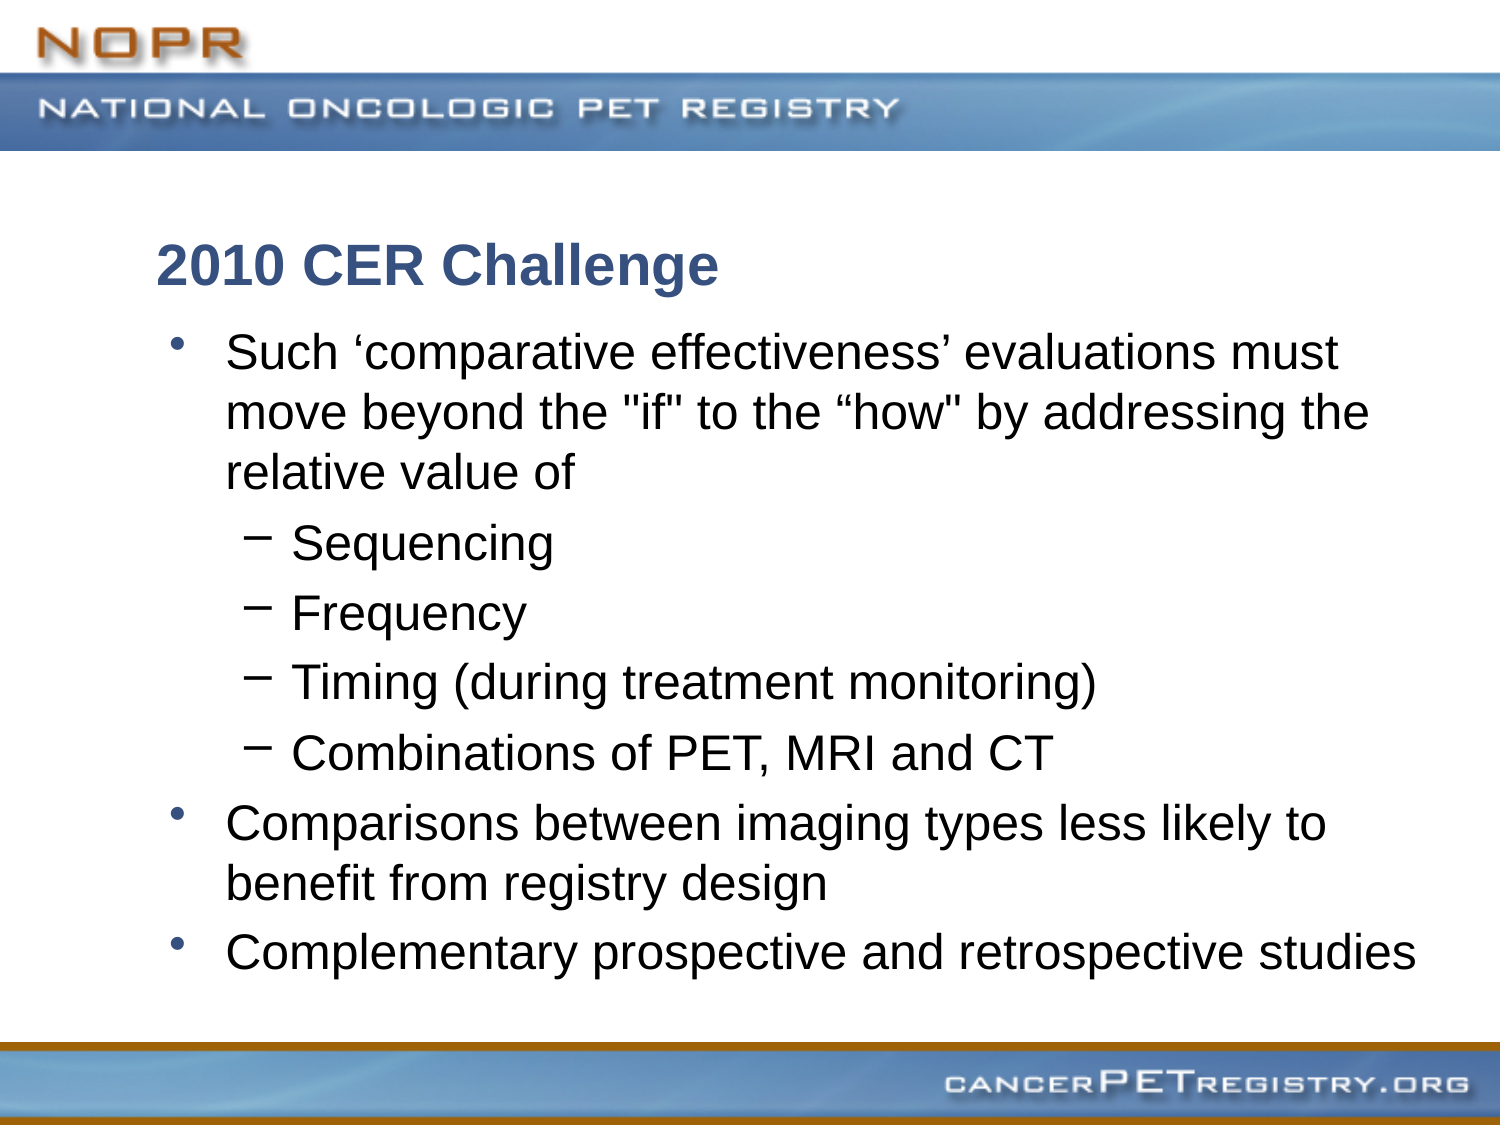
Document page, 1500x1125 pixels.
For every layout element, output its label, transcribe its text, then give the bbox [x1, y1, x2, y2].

picture [0, 24, 1500, 151]
title 2010 CER Challenge [141, 212, 1363, 313]
picture [0, 1042, 1500, 1125]
list Such ‘comparative effectiveness’ evaluations must move beyond the "if" to the “how" by addressing the relative value of Sequencing Frequency Timing (during treatment monitoring) Combinations of PET, MRI and CT Comparisons between imaging types less likely to benefit from registry design Complementary prospective and retrospective studies [153, 312, 1442, 784]
